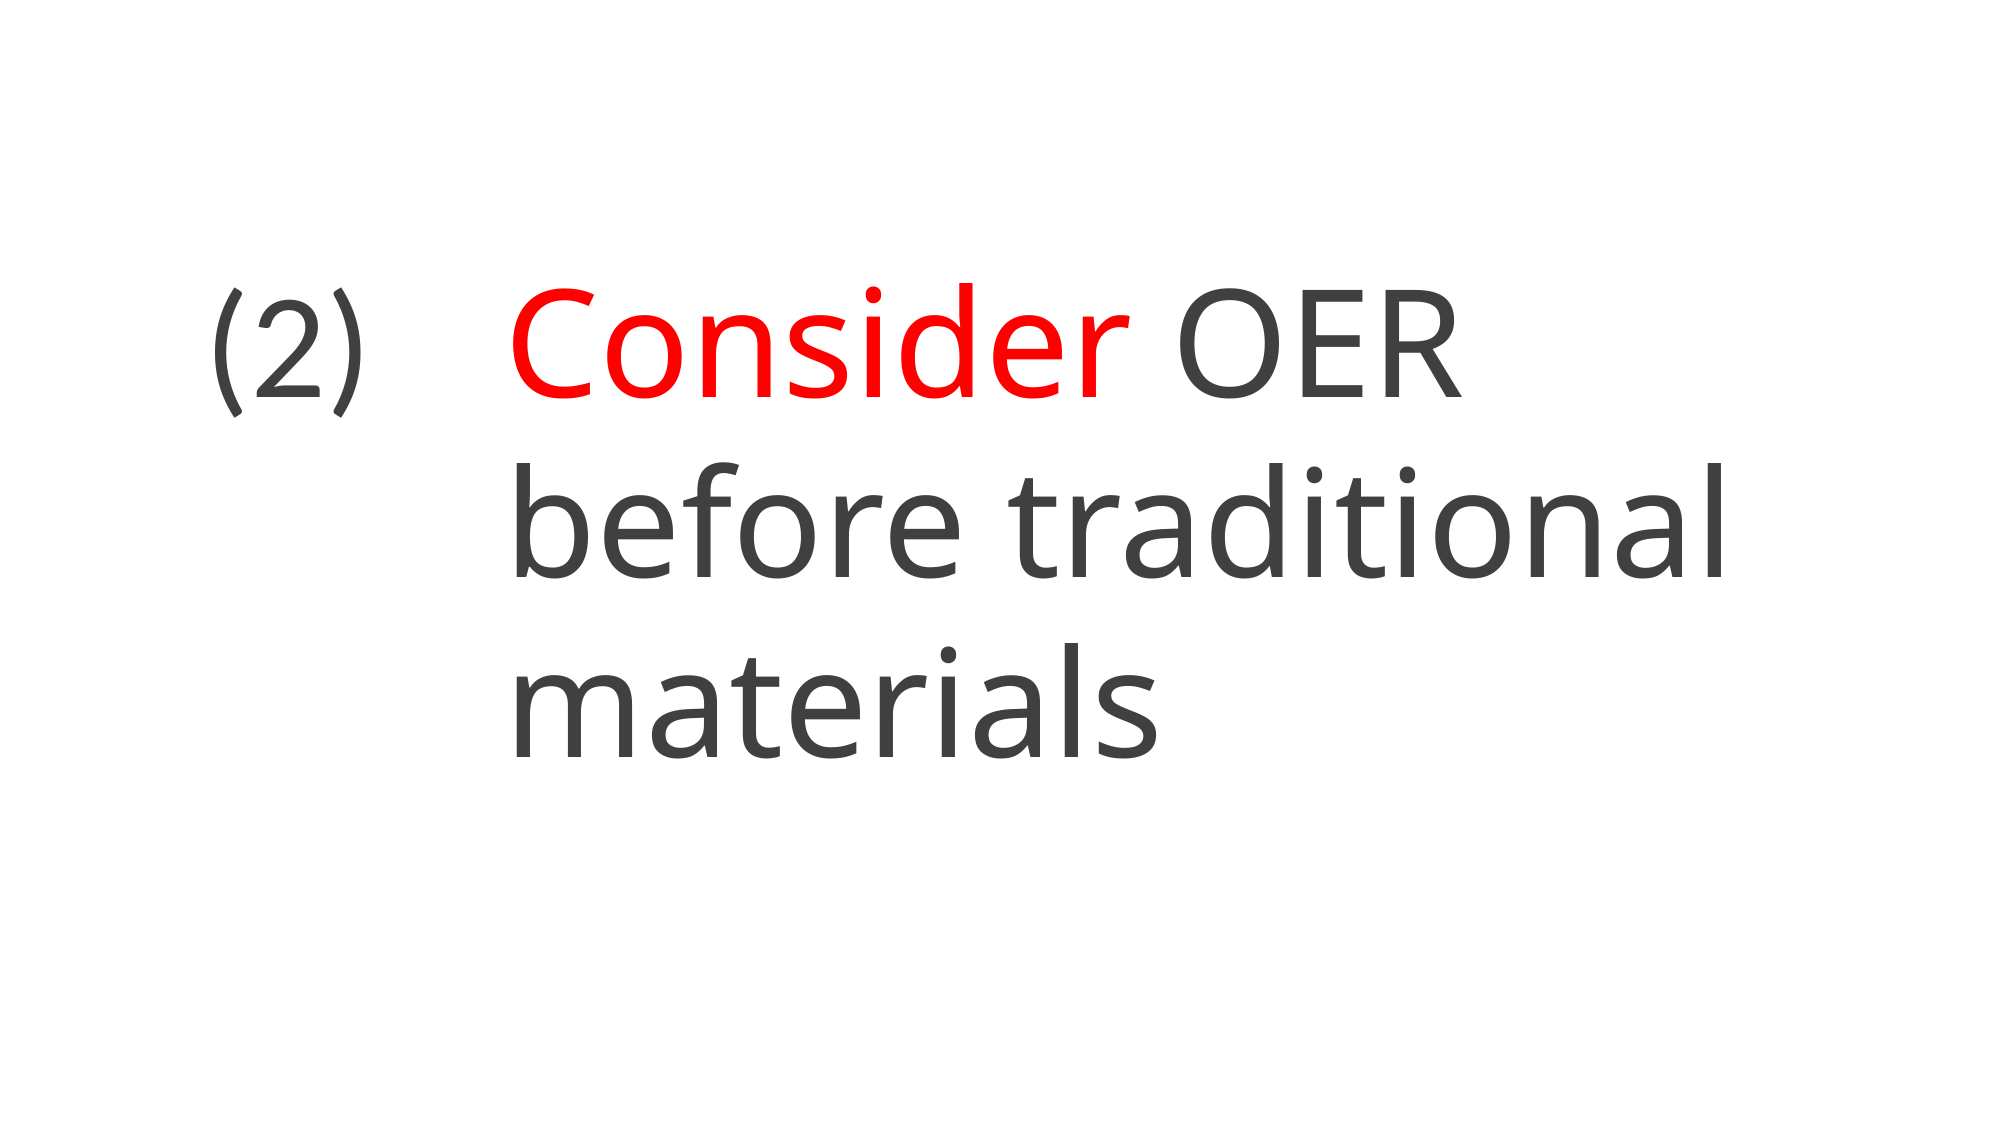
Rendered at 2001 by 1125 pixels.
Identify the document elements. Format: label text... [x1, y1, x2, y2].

text_box (2) Consider OER before traditional materials [190, 240, 1869, 795]
